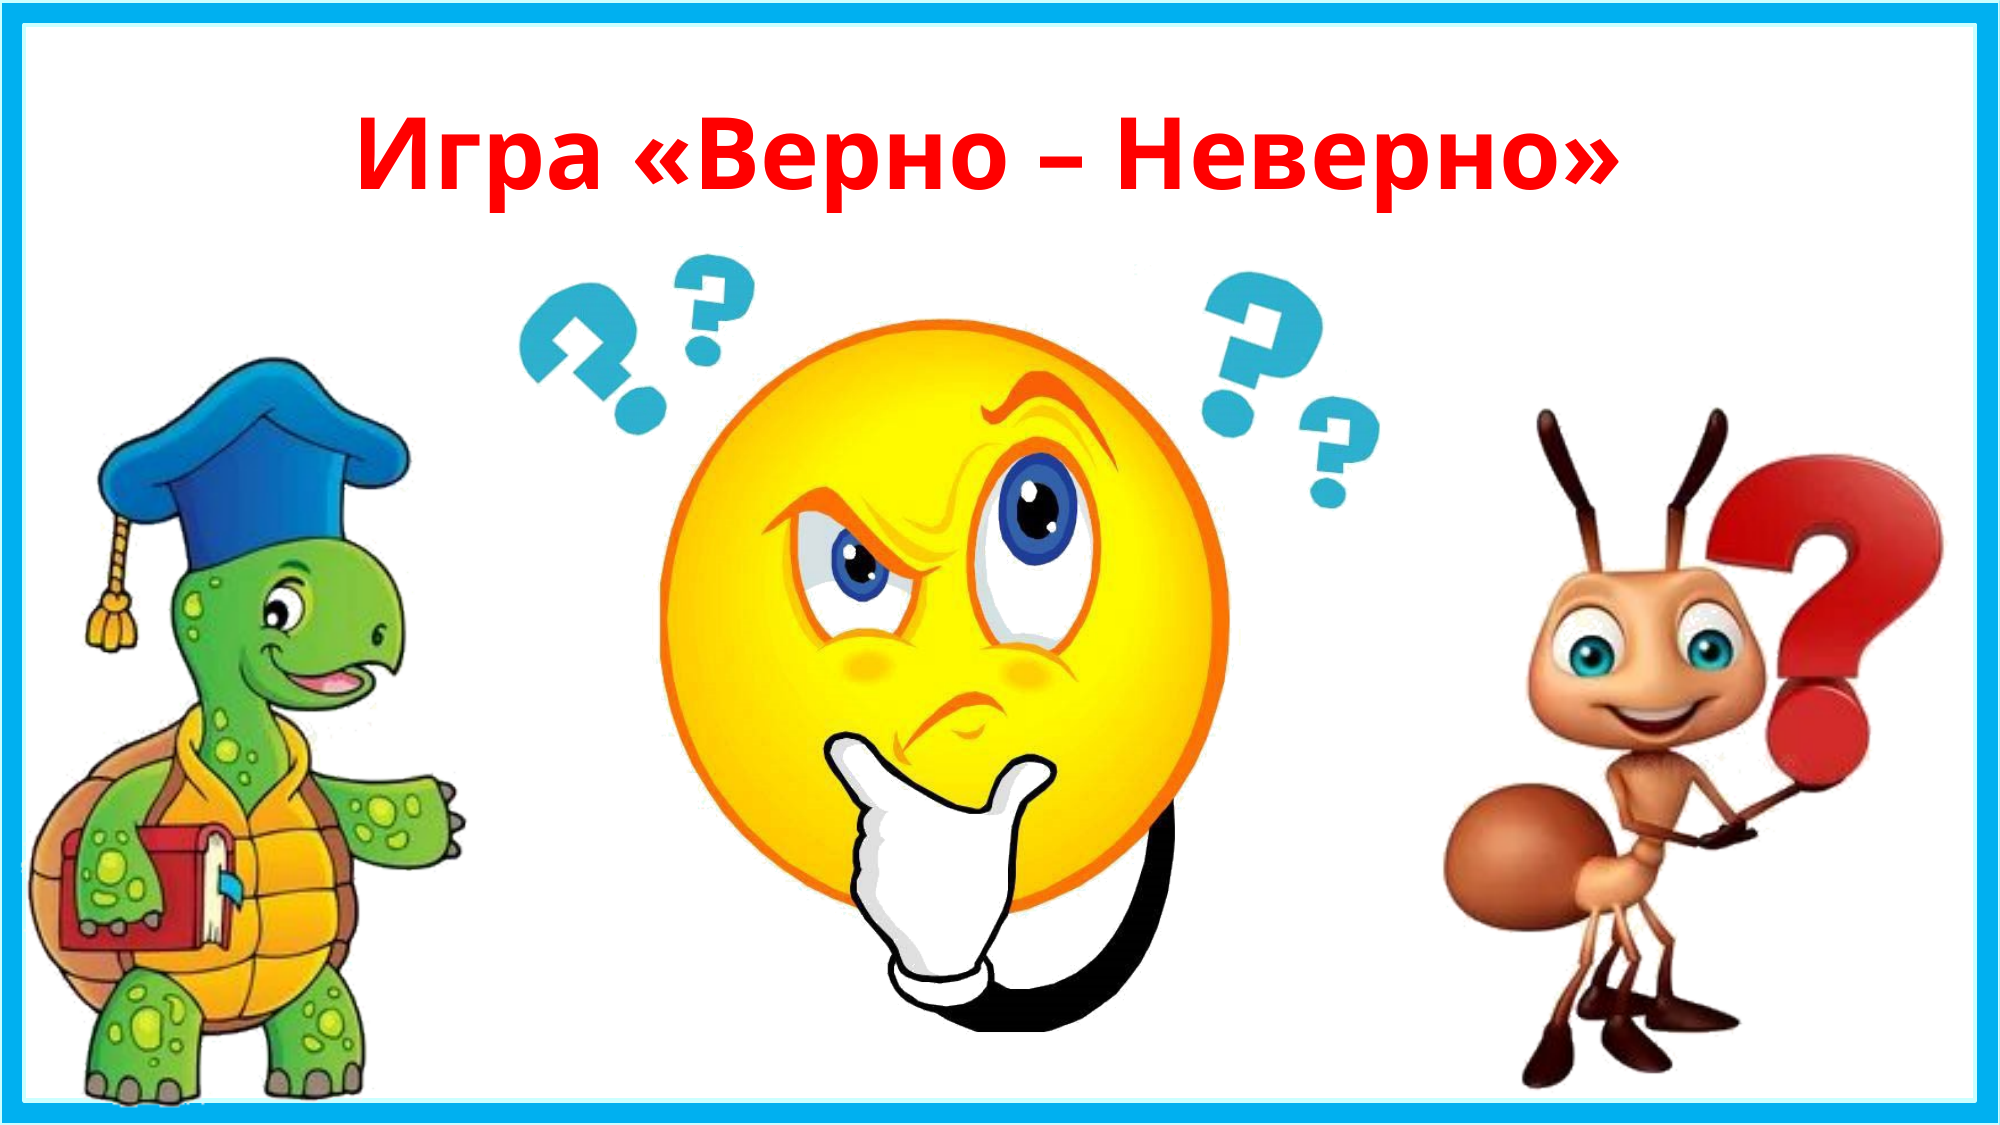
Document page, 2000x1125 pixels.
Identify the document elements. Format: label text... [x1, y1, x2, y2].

picture [0, 335, 497, 1125]
text_box Игра «Верно – Неверно» [296, 82, 1680, 217]
picture [21, 245, 1976, 1107]
picture [1386, 365, 2000, 1125]
